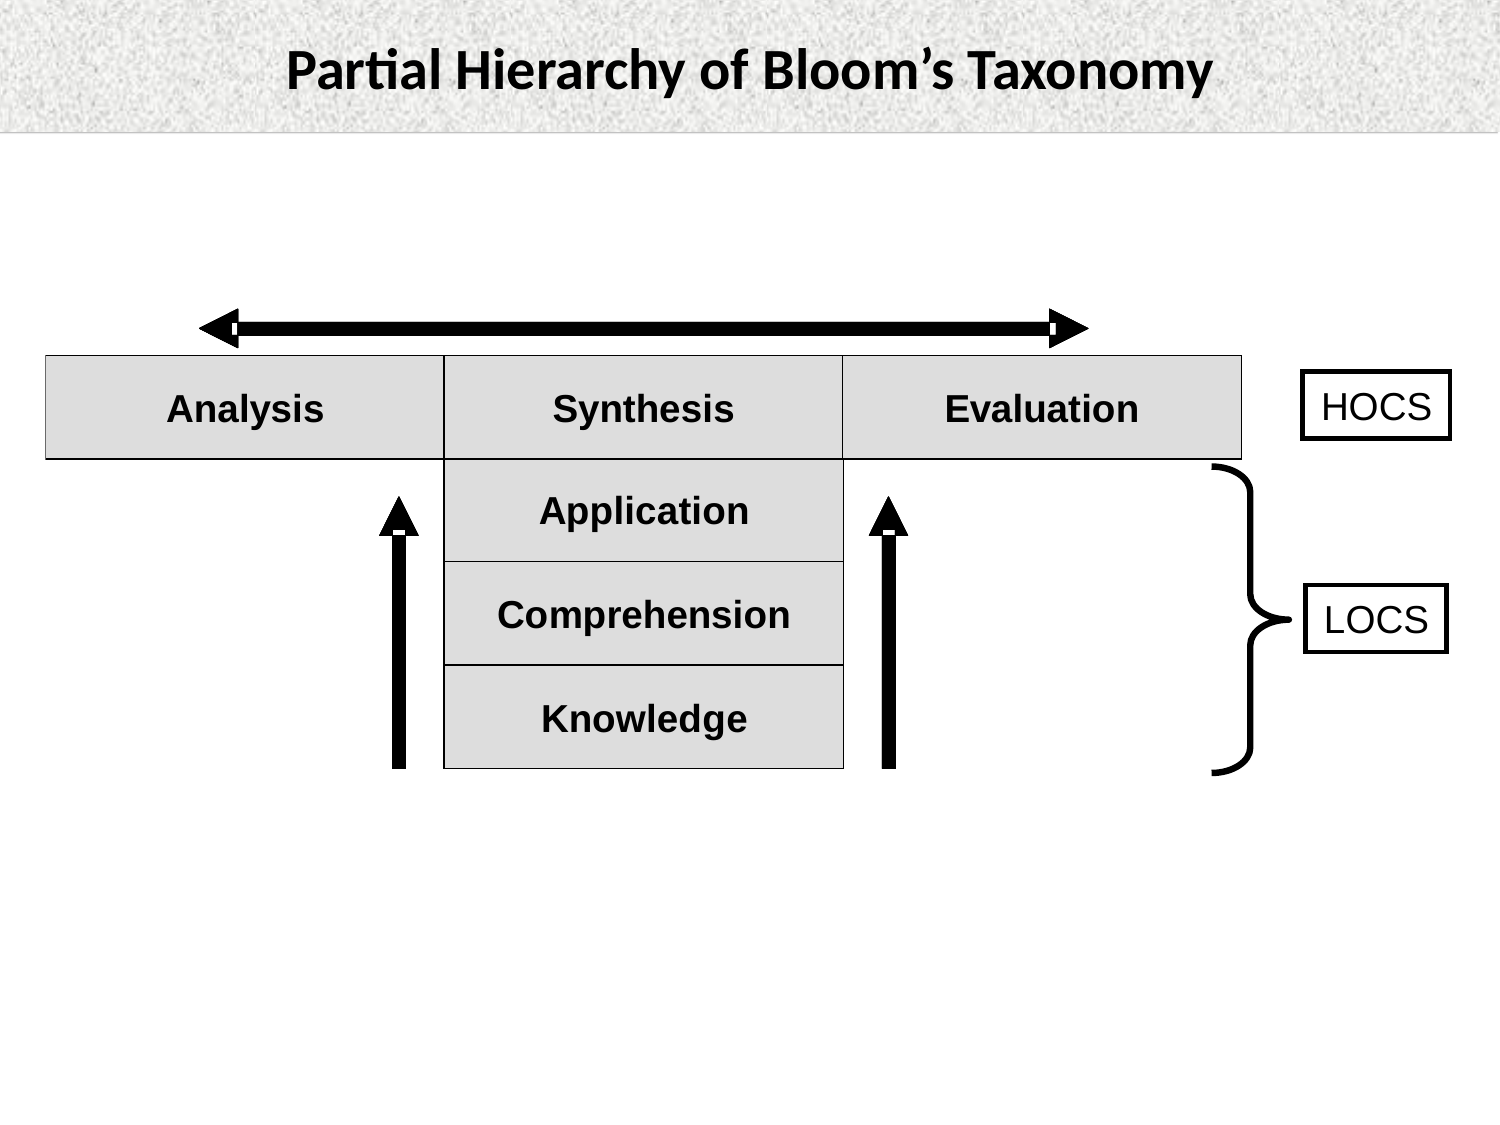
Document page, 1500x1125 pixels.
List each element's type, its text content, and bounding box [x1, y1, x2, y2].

text_box Partial Hierarchy of Bloom’s Taxonomy [0, 0, 1500, 132]
picture [45, 302, 1455, 779]
